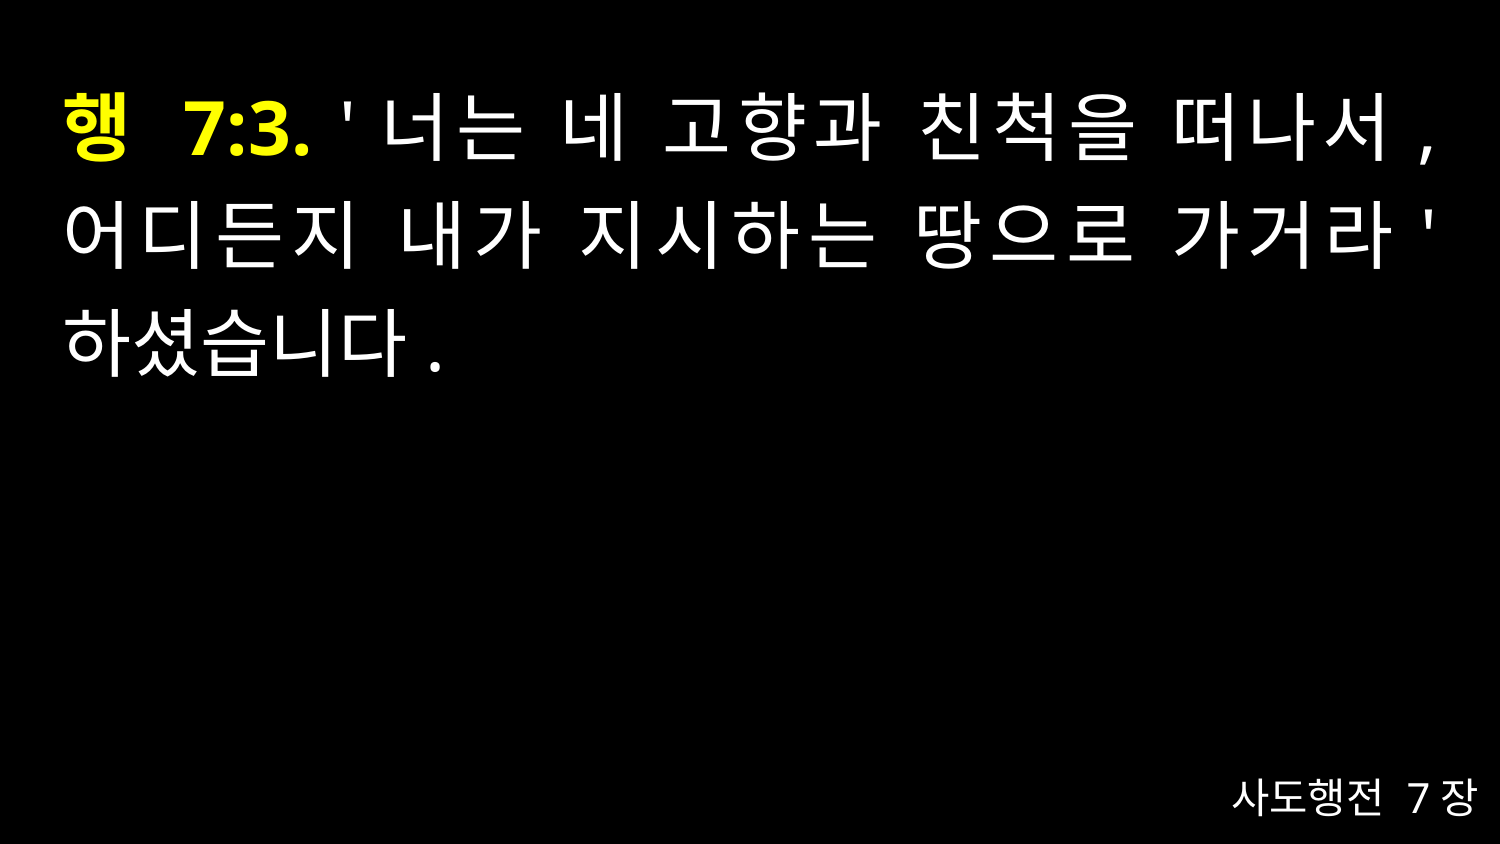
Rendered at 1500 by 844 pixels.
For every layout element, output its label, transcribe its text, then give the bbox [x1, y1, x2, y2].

subtitle 사도행전 7장 [916, 770, 1500, 844]
title 행 7:3. '너는 네 고향과 친척을 떠나서, 어디든지 내가 지시하는 땅으로 가거라' 하셨습니다. [0, 0, 1500, 844]
